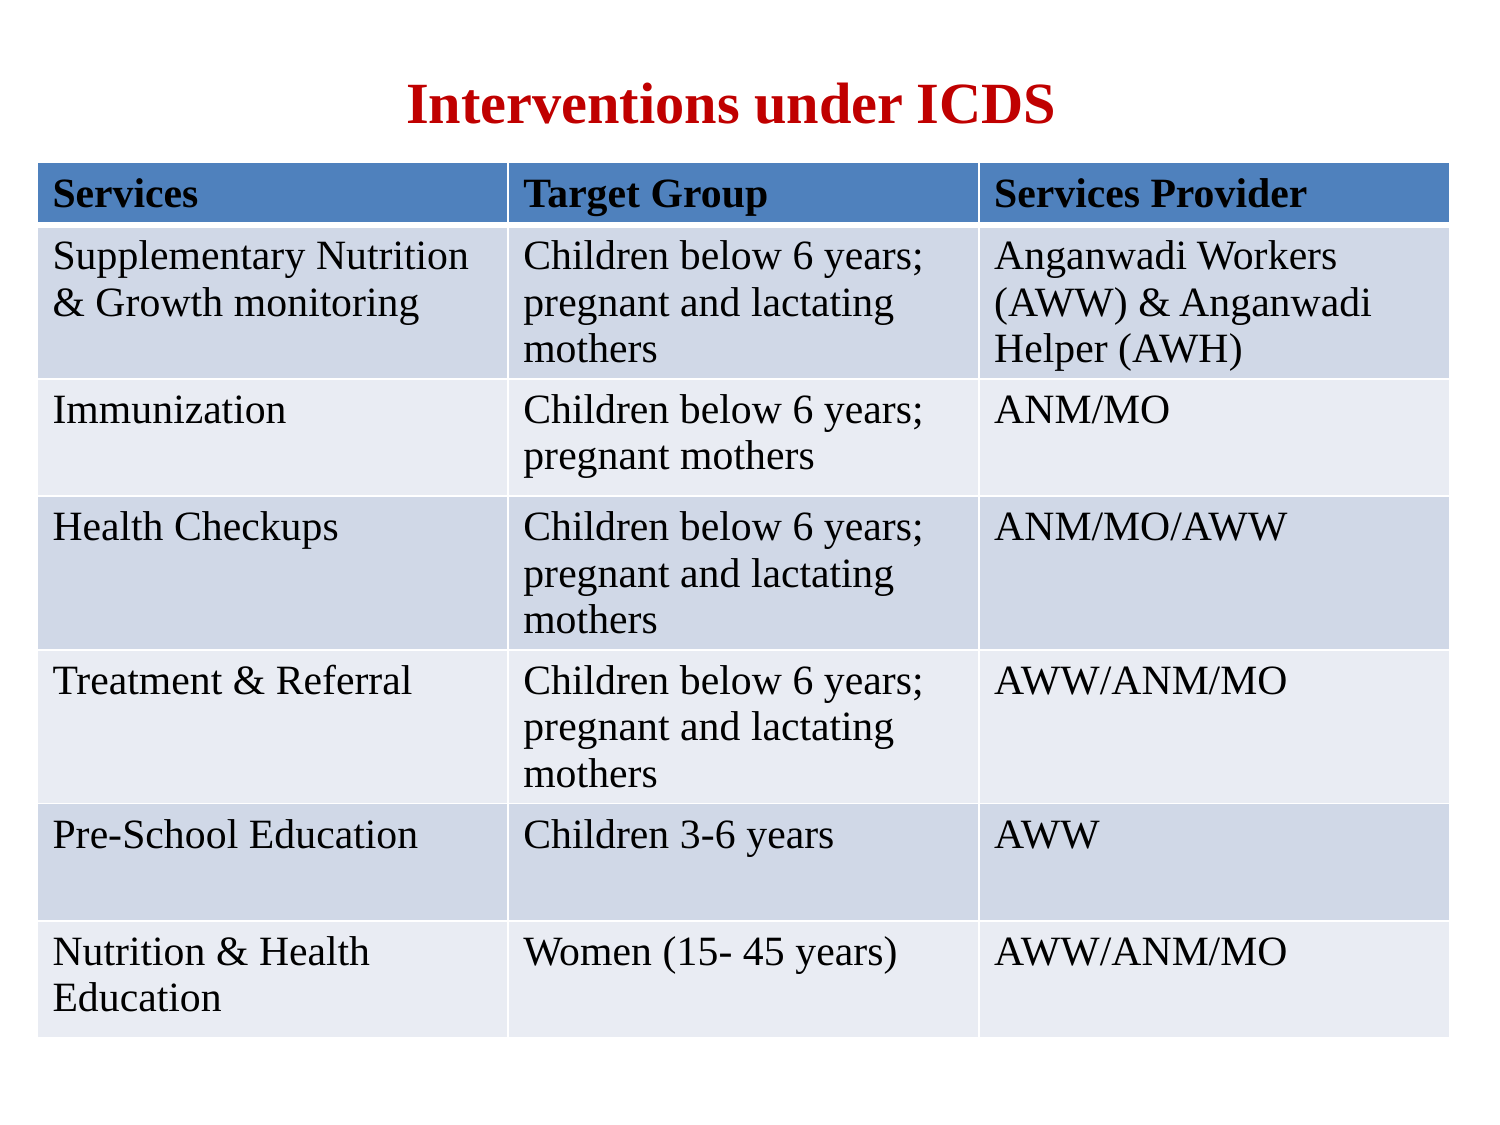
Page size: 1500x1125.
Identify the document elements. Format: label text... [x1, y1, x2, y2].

table_cell Treatment & Referral [38, 651, 507, 803]
table_cell Children below 6 years; pregnant mothers [509, 380, 978, 495]
table_cell Pre-School Education [38, 804, 507, 920]
table_cell Children below 6 years; pregnant and lactating mothers [509, 228, 978, 378]
table_cell Children below 6 years; pregnant and lactating mothers [509, 497, 978, 649]
table_cell Children below 6 years; pregnant and lactating mothers [509, 651, 978, 803]
table_cell Nutrition & Health Education [38, 922, 507, 1037]
table_cell ANM/MO/AWW [980, 497, 1449, 649]
title Interventions under ICDS [0, 37, 1463, 163]
table_cell Immunization [38, 380, 507, 495]
table_cell Children 3-6 years [509, 804, 978, 920]
table_cell AWW [980, 804, 1449, 920]
table_header Services [38, 163, 507, 222]
table_cell ANM/MO [980, 380, 1449, 495]
table_cell AWW/ANM/MO [980, 651, 1449, 803]
table_cell Anganwadi Workers (AWW) & Anganwadi Helper (AWH) [980, 228, 1449, 378]
table_cell AWW/ANM/MO [980, 922, 1449, 1037]
table_cell Women (15- 45 years) [509, 922, 978, 1037]
table_header Target Group [509, 163, 978, 222]
table_header Services Provider [980, 163, 1449, 222]
table_cell Health Checkups [38, 497, 507, 649]
table_cell Supplementary Nutrition & Growth monitoring [38, 228, 507, 378]
